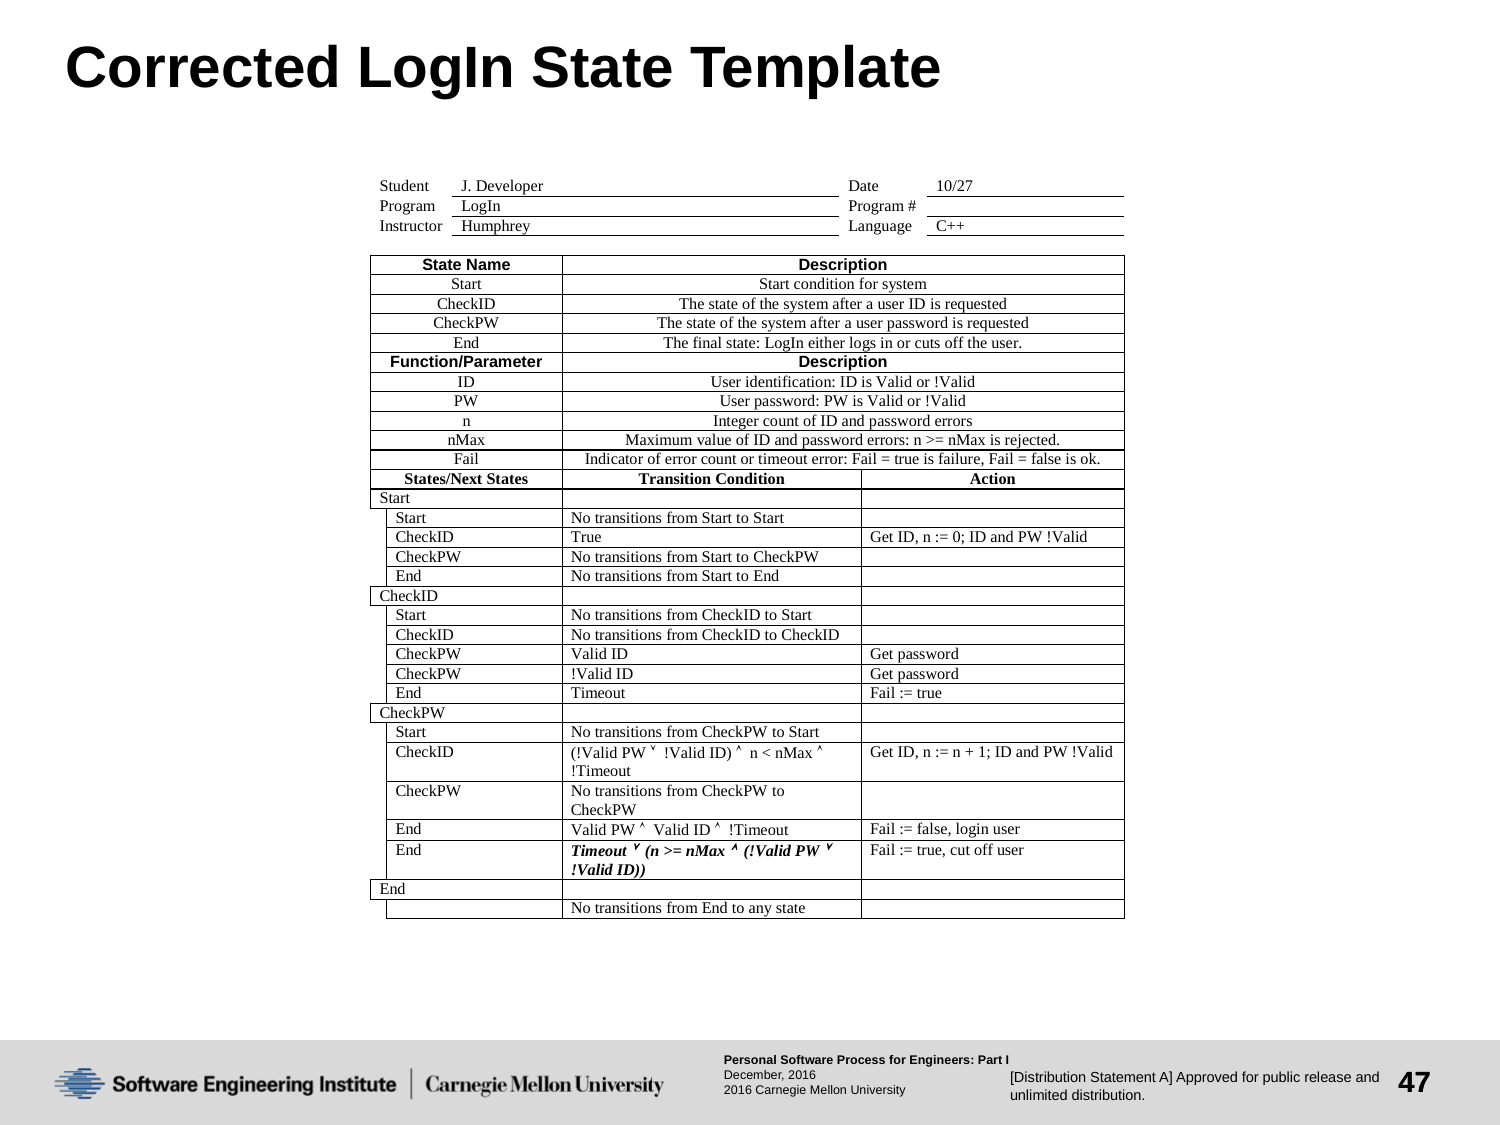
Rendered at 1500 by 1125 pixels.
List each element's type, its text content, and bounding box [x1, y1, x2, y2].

picture [46, 1061, 673, 1104]
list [369, 177, 1127, 1000]
title Corrected LogIn State Template [65, 37, 1313, 148]
